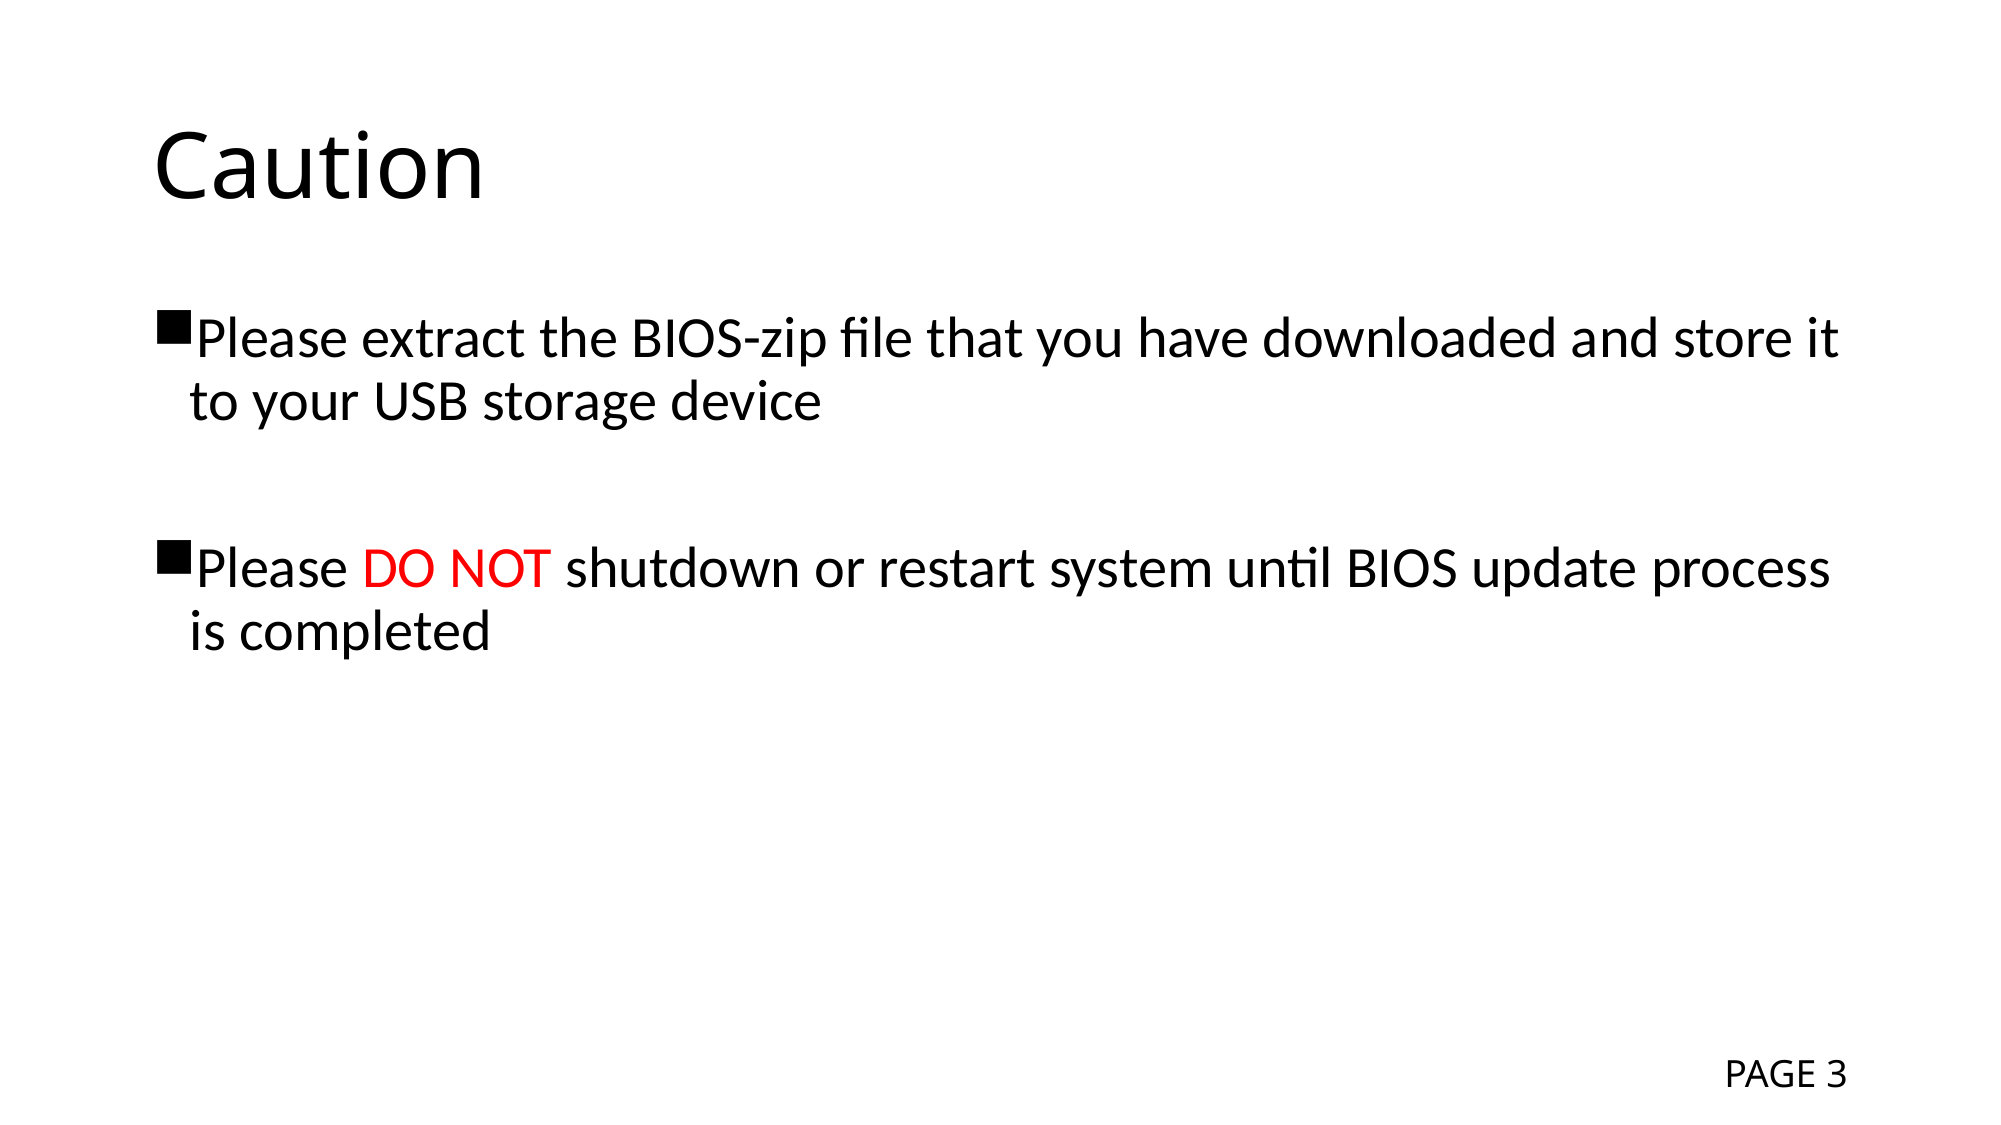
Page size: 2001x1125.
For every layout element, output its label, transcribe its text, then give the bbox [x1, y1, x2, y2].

title Caution [137, 59, 1863, 278]
list Please extract the BIOS-zip file that you have downloaded and store it to your USB storage device Please DO NOT shutdown or restart system until BIOS update process is completed [137, 299, 1863, 1014]
slide_number PAGE 3 [1412, 1042, 1863, 1103]
